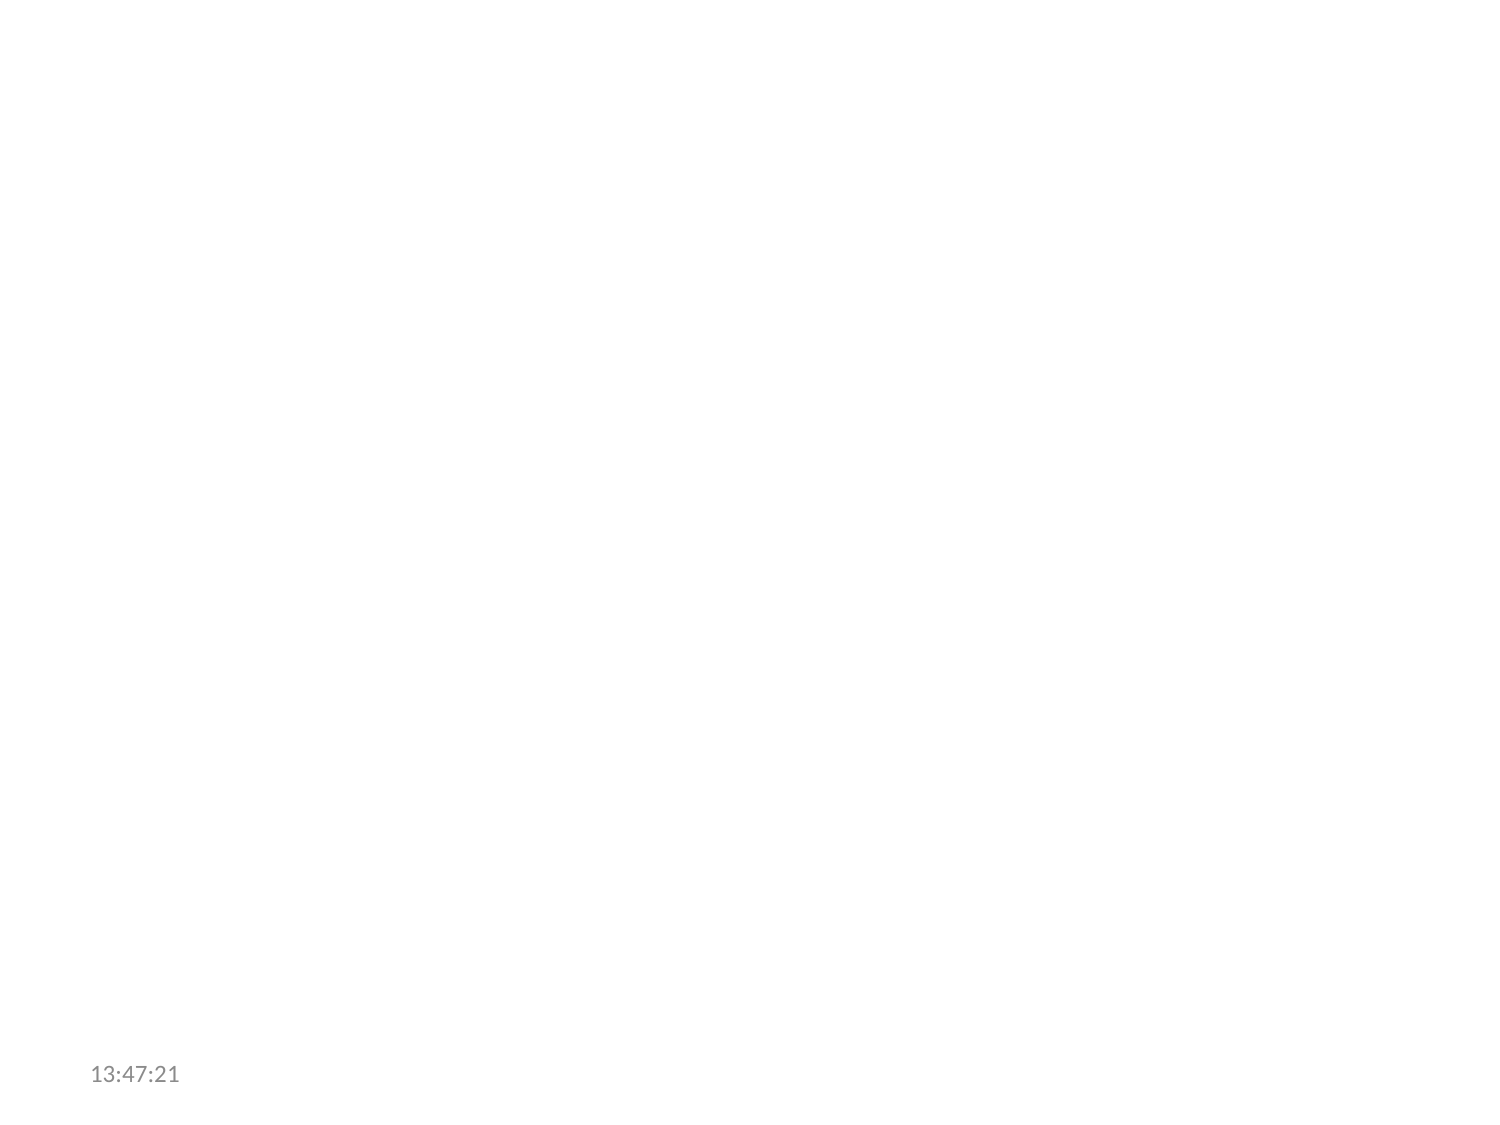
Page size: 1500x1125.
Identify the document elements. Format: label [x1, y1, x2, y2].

slide_number [75, 1042, 425, 1103]
